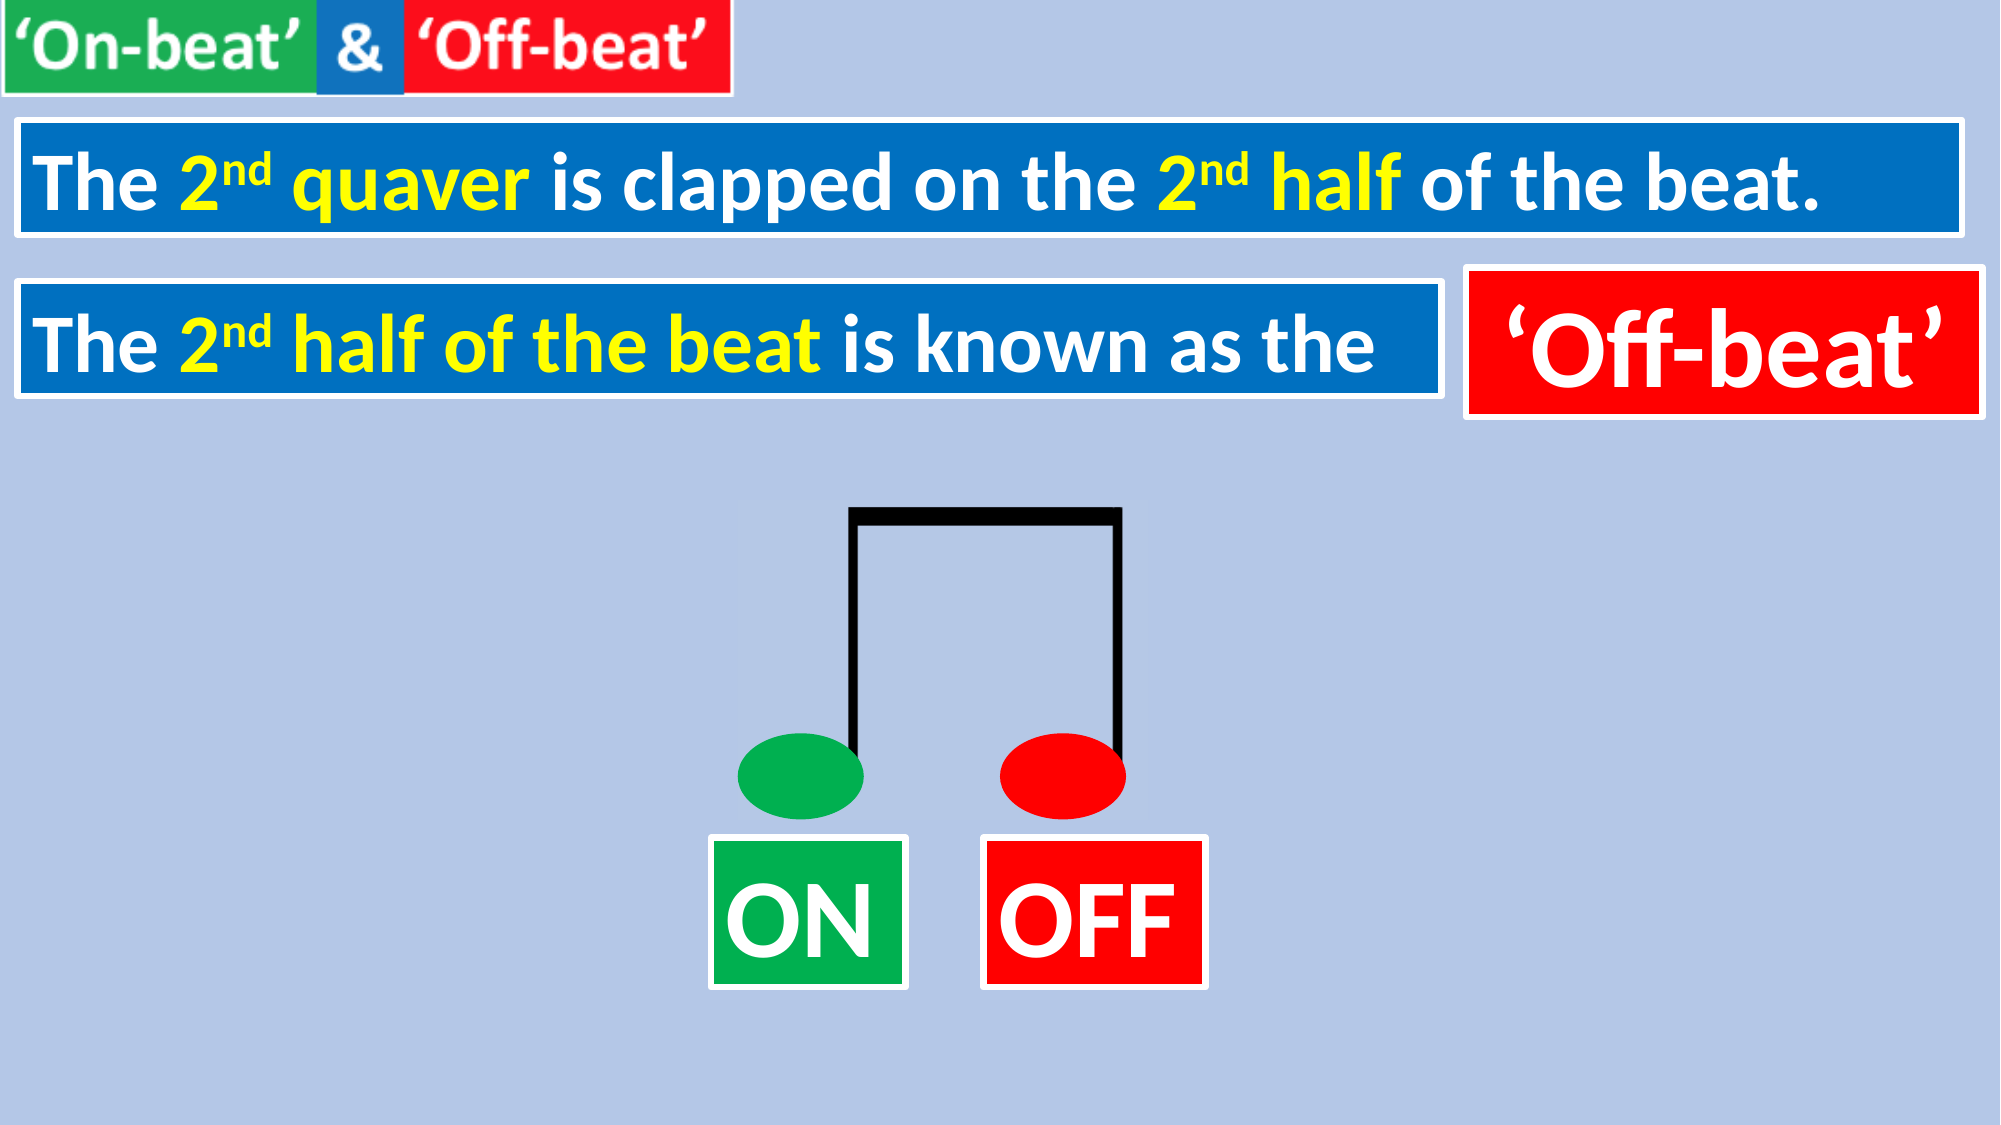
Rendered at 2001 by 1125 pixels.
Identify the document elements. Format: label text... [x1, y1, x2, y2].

text_box The 2nd quaver is clapped on the 2nd half of the beat. [17, 120, 1962, 235]
text_box The 2nd half of the beat is known as the [17, 281, 1442, 397]
picture [0, 0, 738, 97]
text_box ‘Off-beat’ [1466, 267, 1983, 418]
text_box ON [710, 837, 906, 988]
picture [737, 499, 1149, 820]
text_box OFF [983, 837, 1206, 988]
